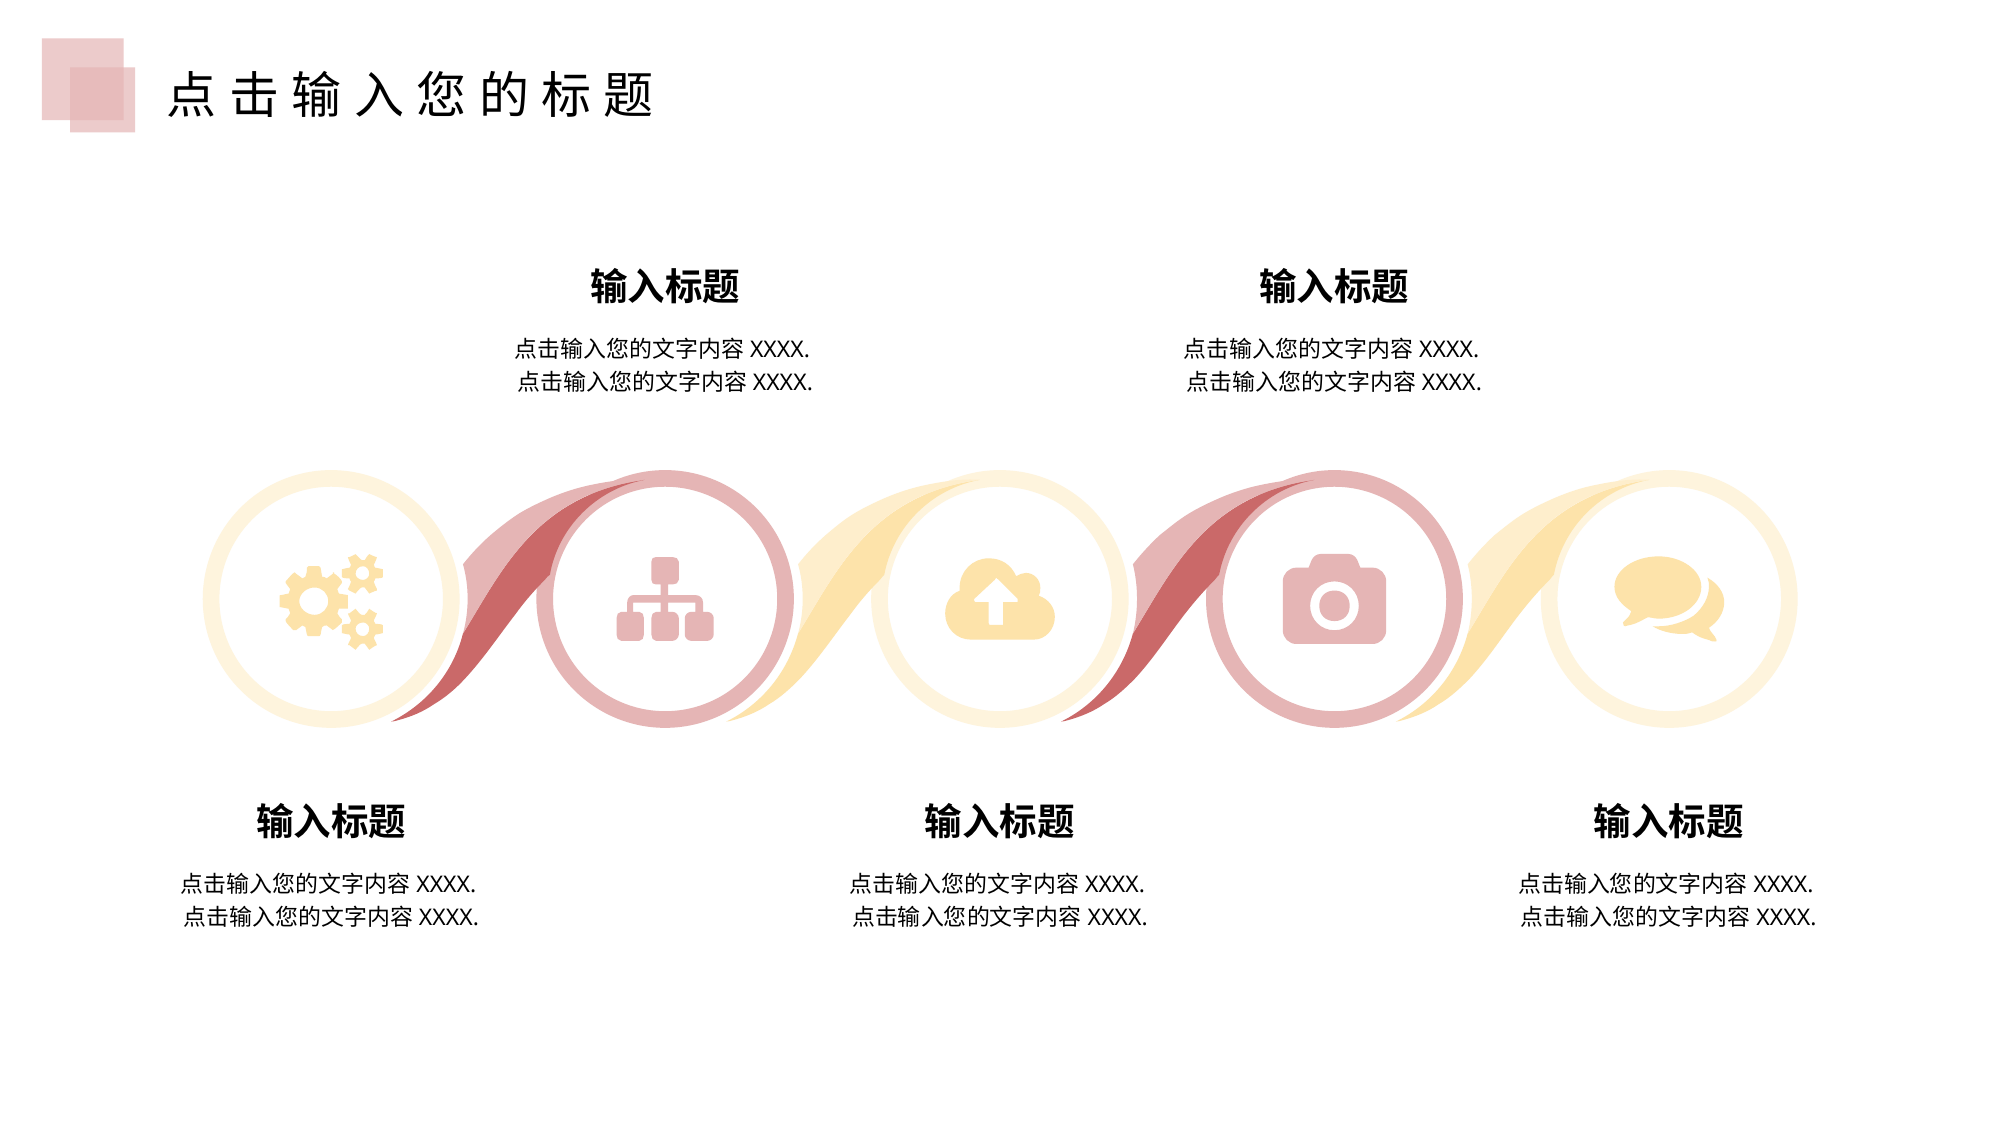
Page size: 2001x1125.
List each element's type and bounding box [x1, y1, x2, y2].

text_box [41, 38, 832, 133]
text_box [164, 253, 1836, 941]
